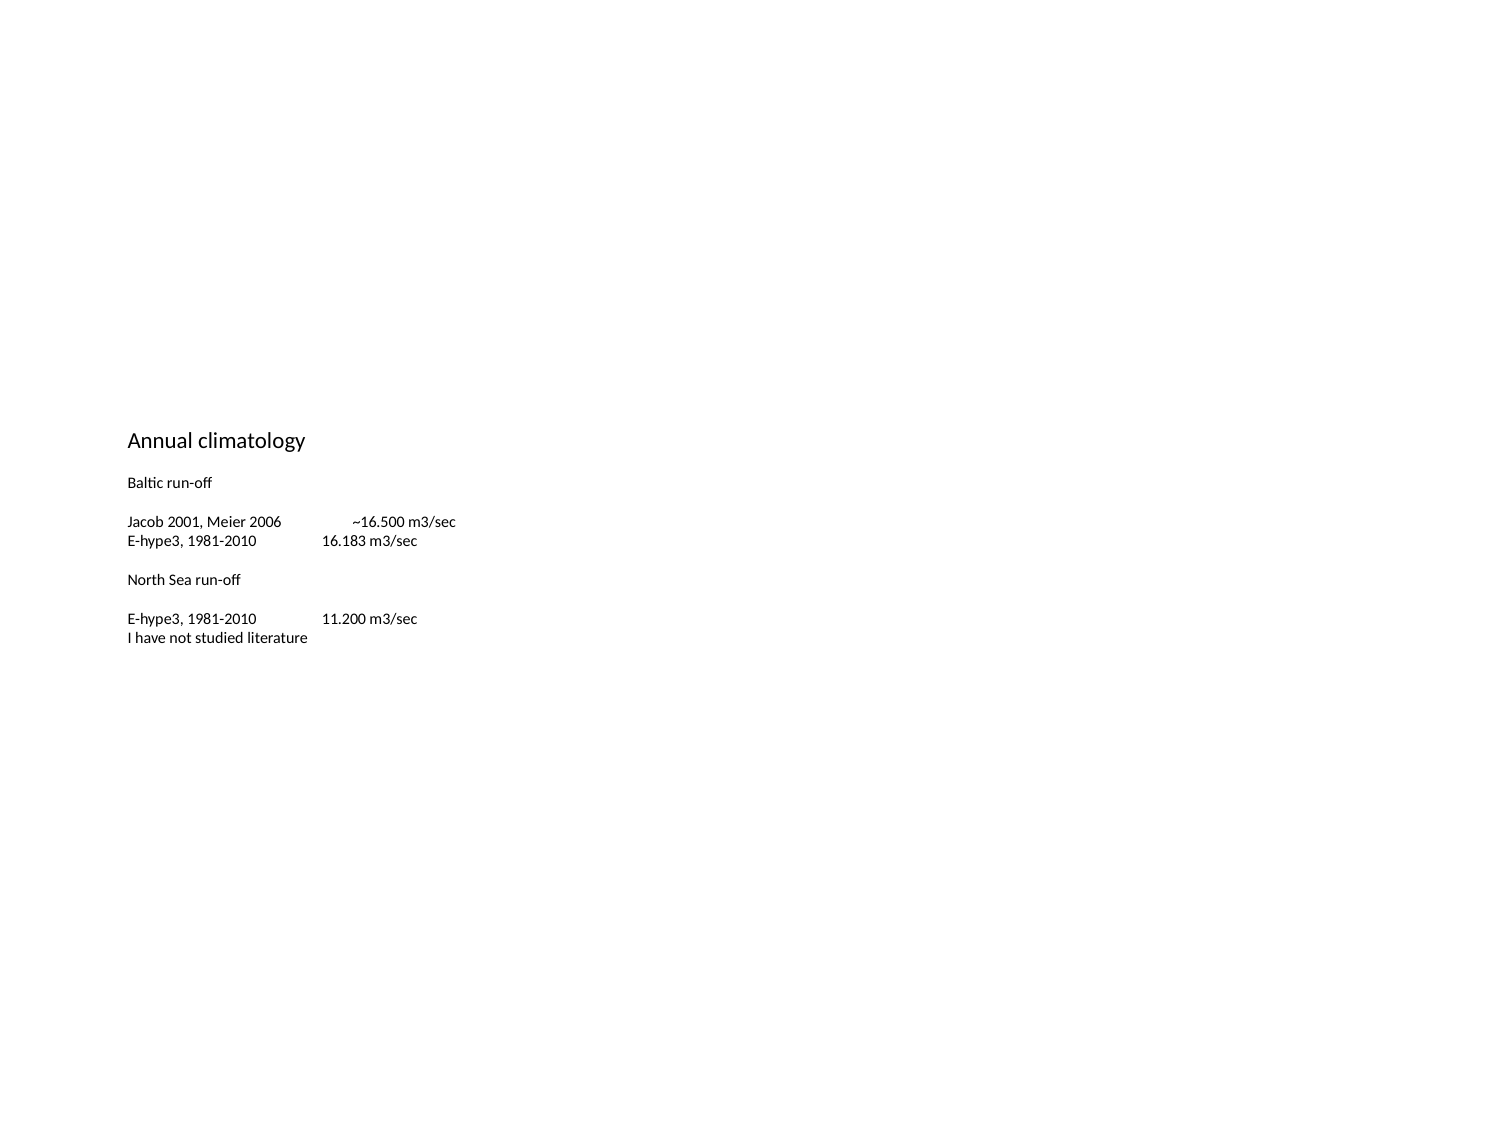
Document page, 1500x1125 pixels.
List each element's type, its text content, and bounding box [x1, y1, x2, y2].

title Annual climatology Baltic run-off Jacob 2001, Meier 2006 ~16.500 m3/sec E-hype3, 1981-2010 16.183 m3/sec North Sea run-off E-hype3, 1981-2010 11.200 m3/sec I have not studied literature [112, 415, 1388, 657]
